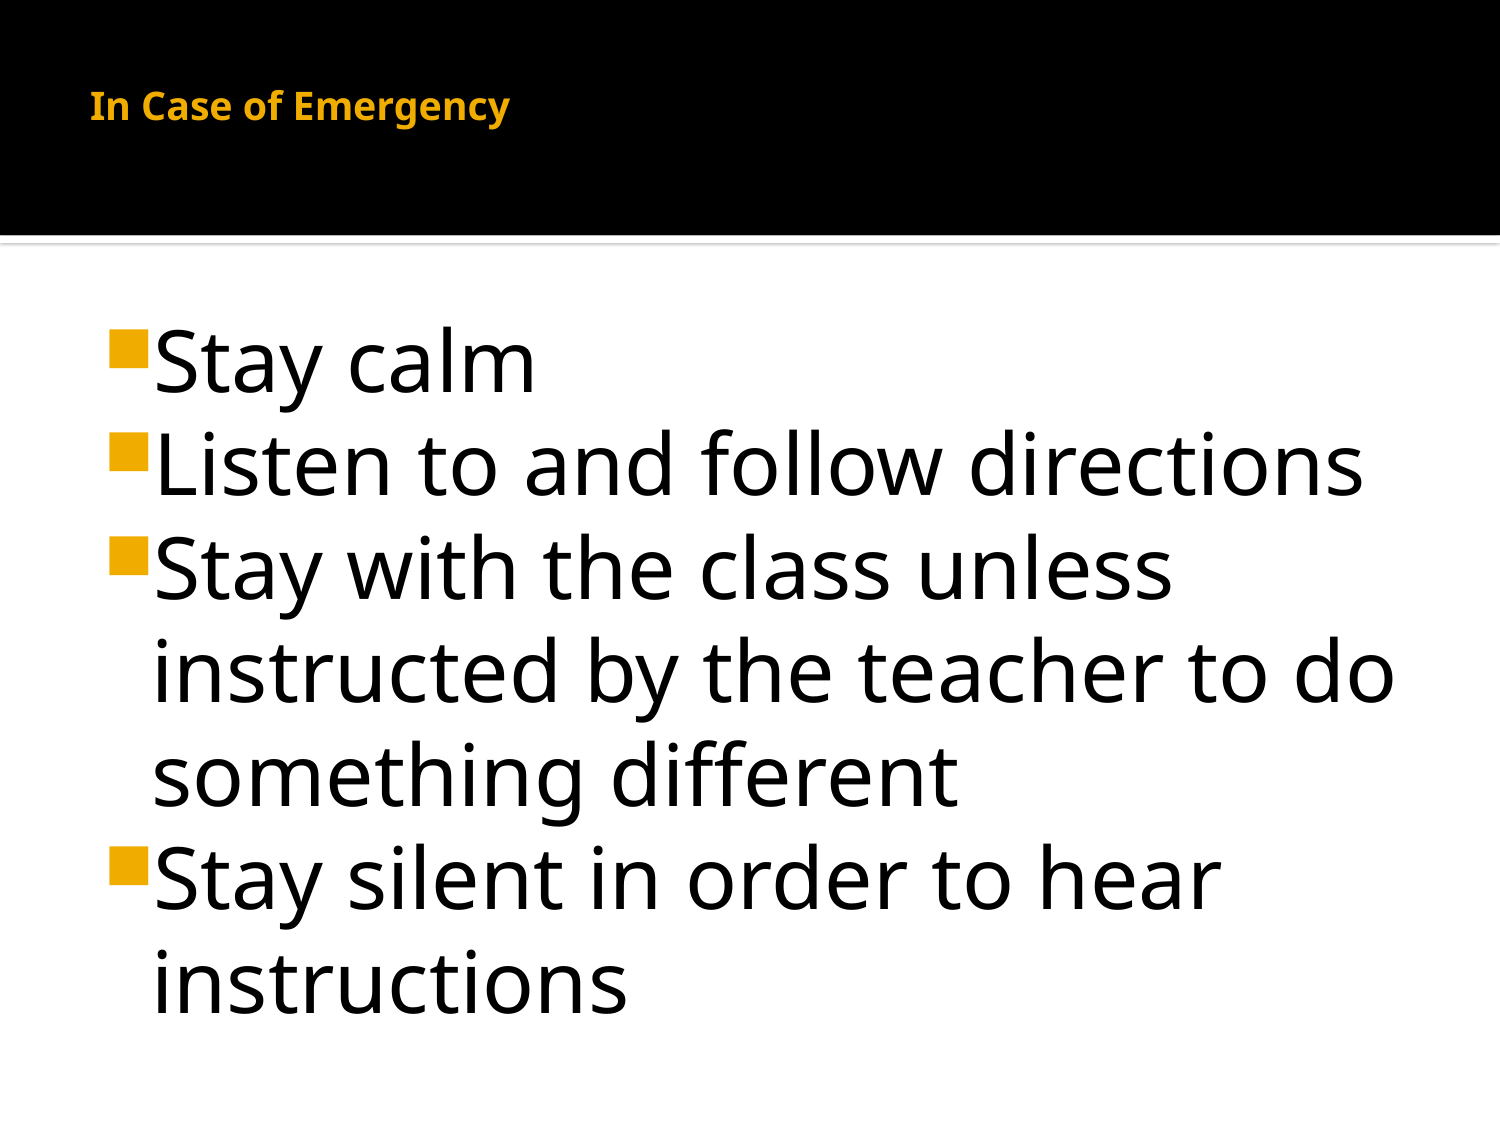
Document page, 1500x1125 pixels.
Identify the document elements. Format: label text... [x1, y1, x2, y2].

title In Case of Emergency [75, 25, 1425, 231]
list Stay calm Listen to and follow directions Stay with the class unless instructed by the teacher to do something different Stay silent in order to hear instructions [75, 291, 1425, 1050]
